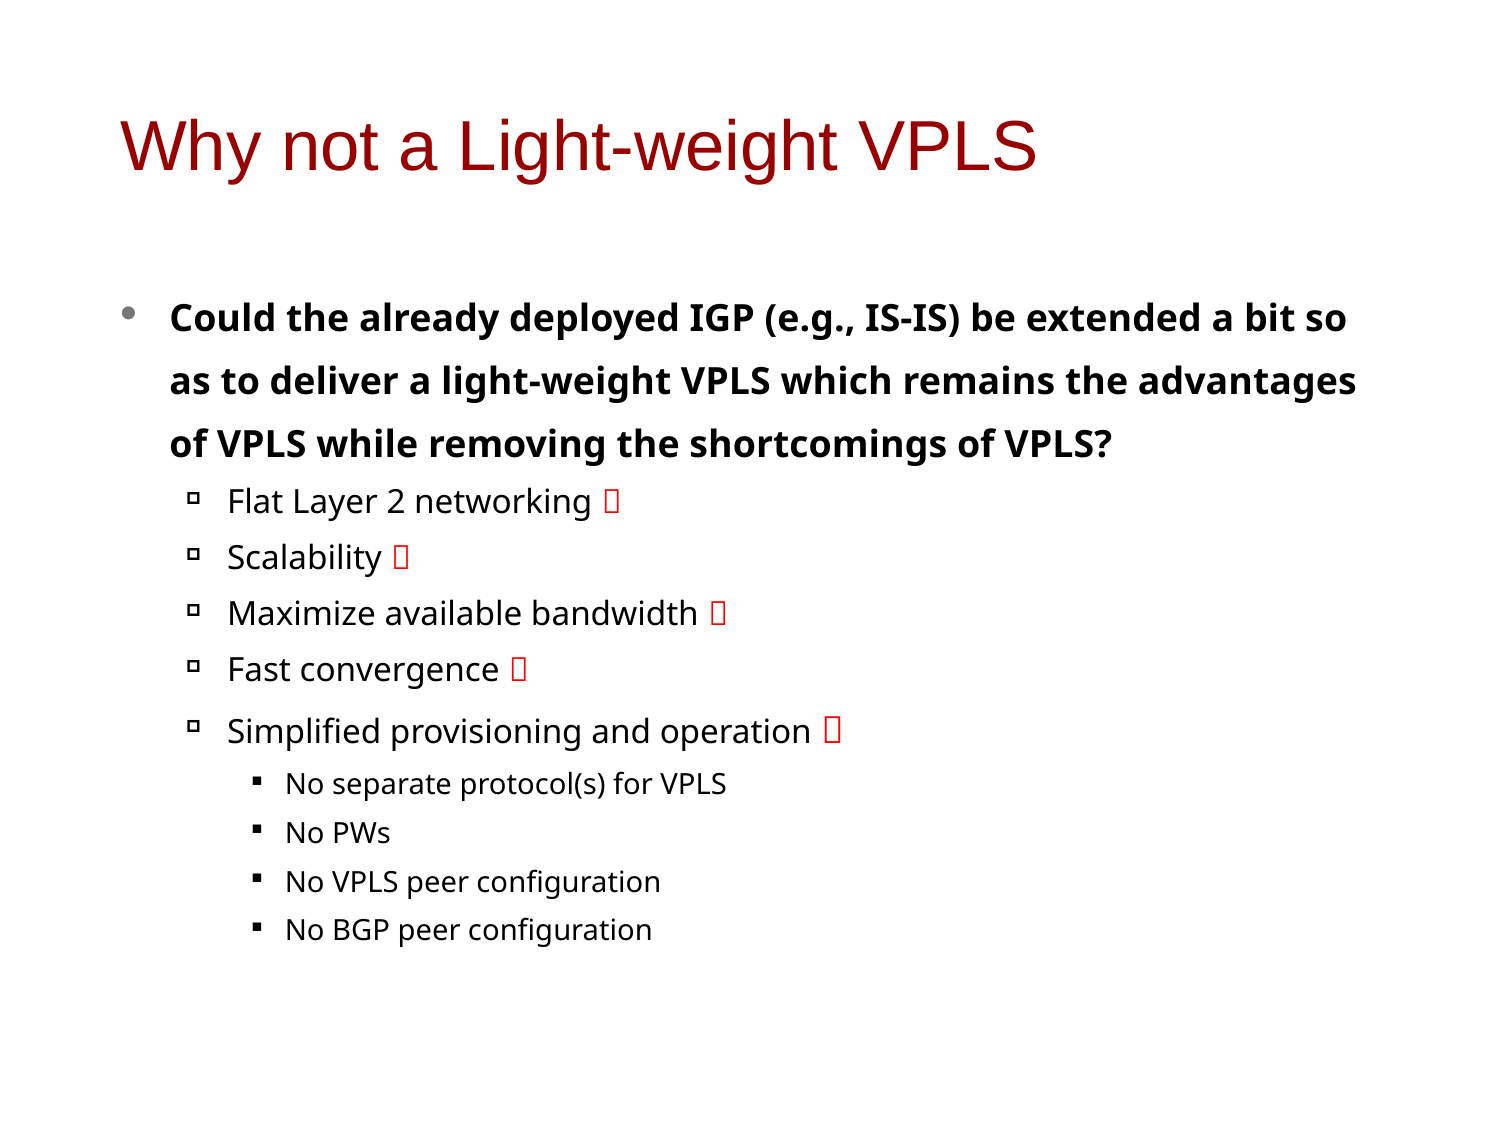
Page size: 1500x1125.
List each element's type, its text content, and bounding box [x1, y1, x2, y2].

title Why not a Light-weight VPLS [106, 70, 1378, 214]
list Could the already deployed IGP (e.g., IS-IS) be extended a bit so as to deliver a light-weight VPLS which remains the advantages of VPLS while removing the shortcomings of VPLS? Flat Layer 2 networking  Scalability  Maximize available bandwidth  Fast convergence  Simplified provisioning and operation  No separate protocol(s) for VPLS No PWs No VPLS peer configuration No BGP peer configuration [106, 269, 1409, 958]
